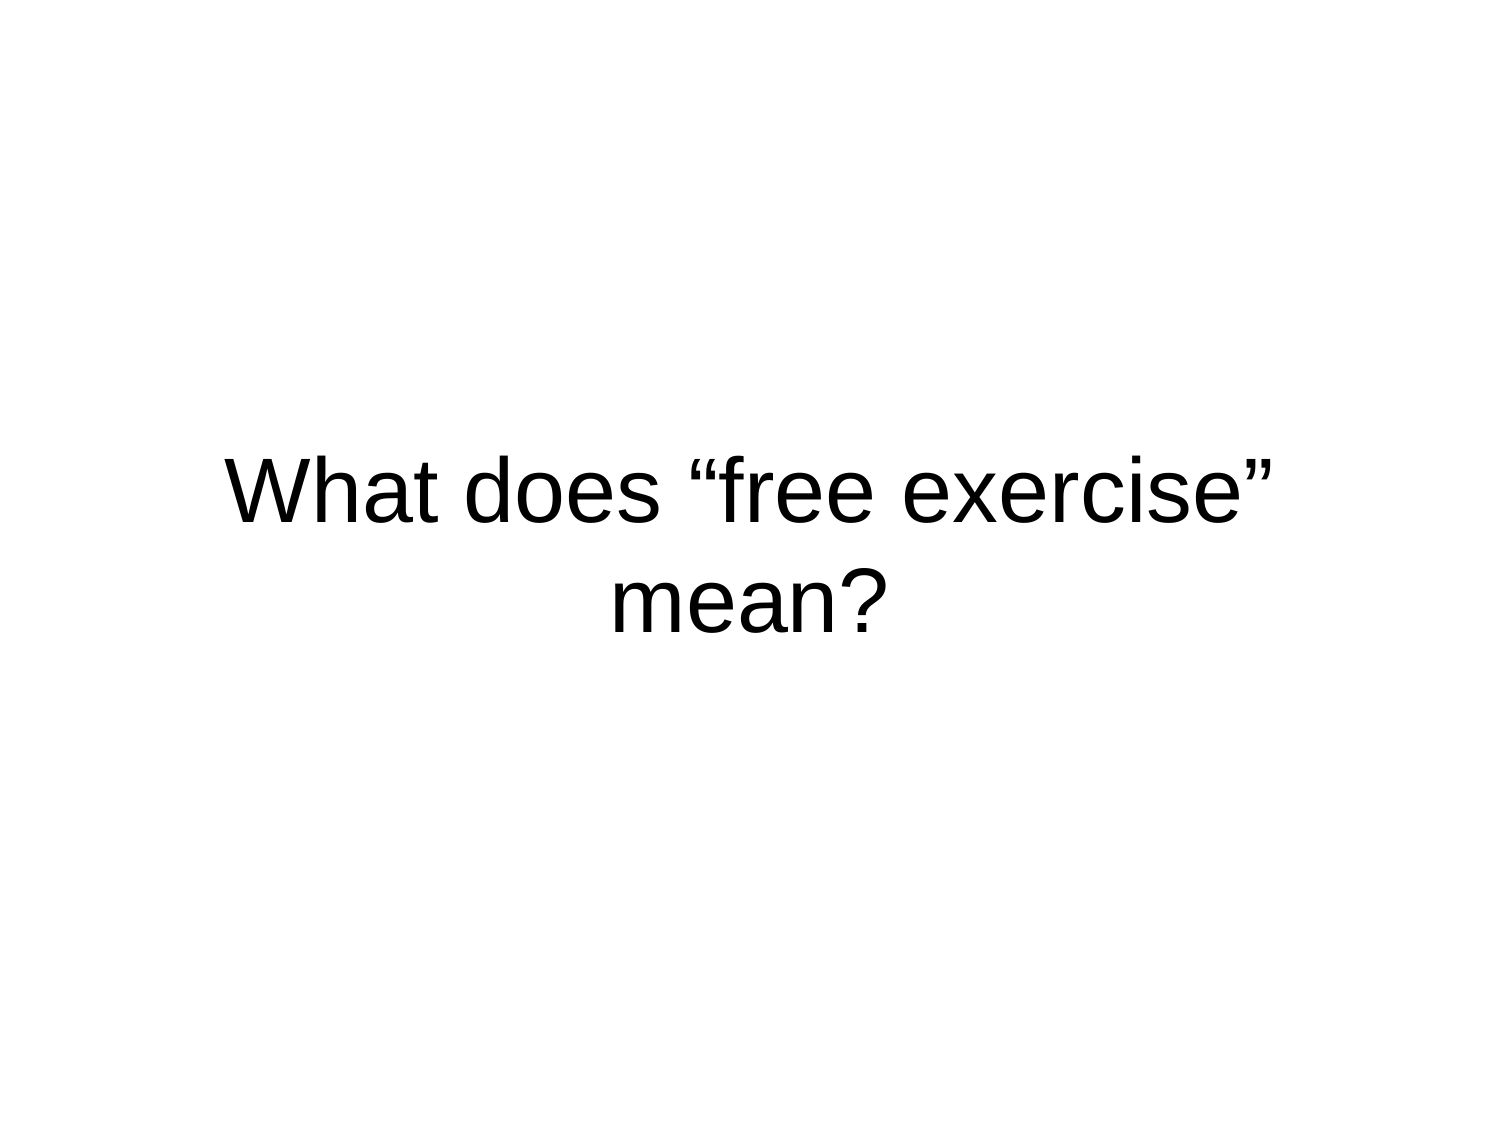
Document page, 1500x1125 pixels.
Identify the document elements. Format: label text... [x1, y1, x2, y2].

title What does “free exercise” mean? [74, 44, 1426, 1038]
